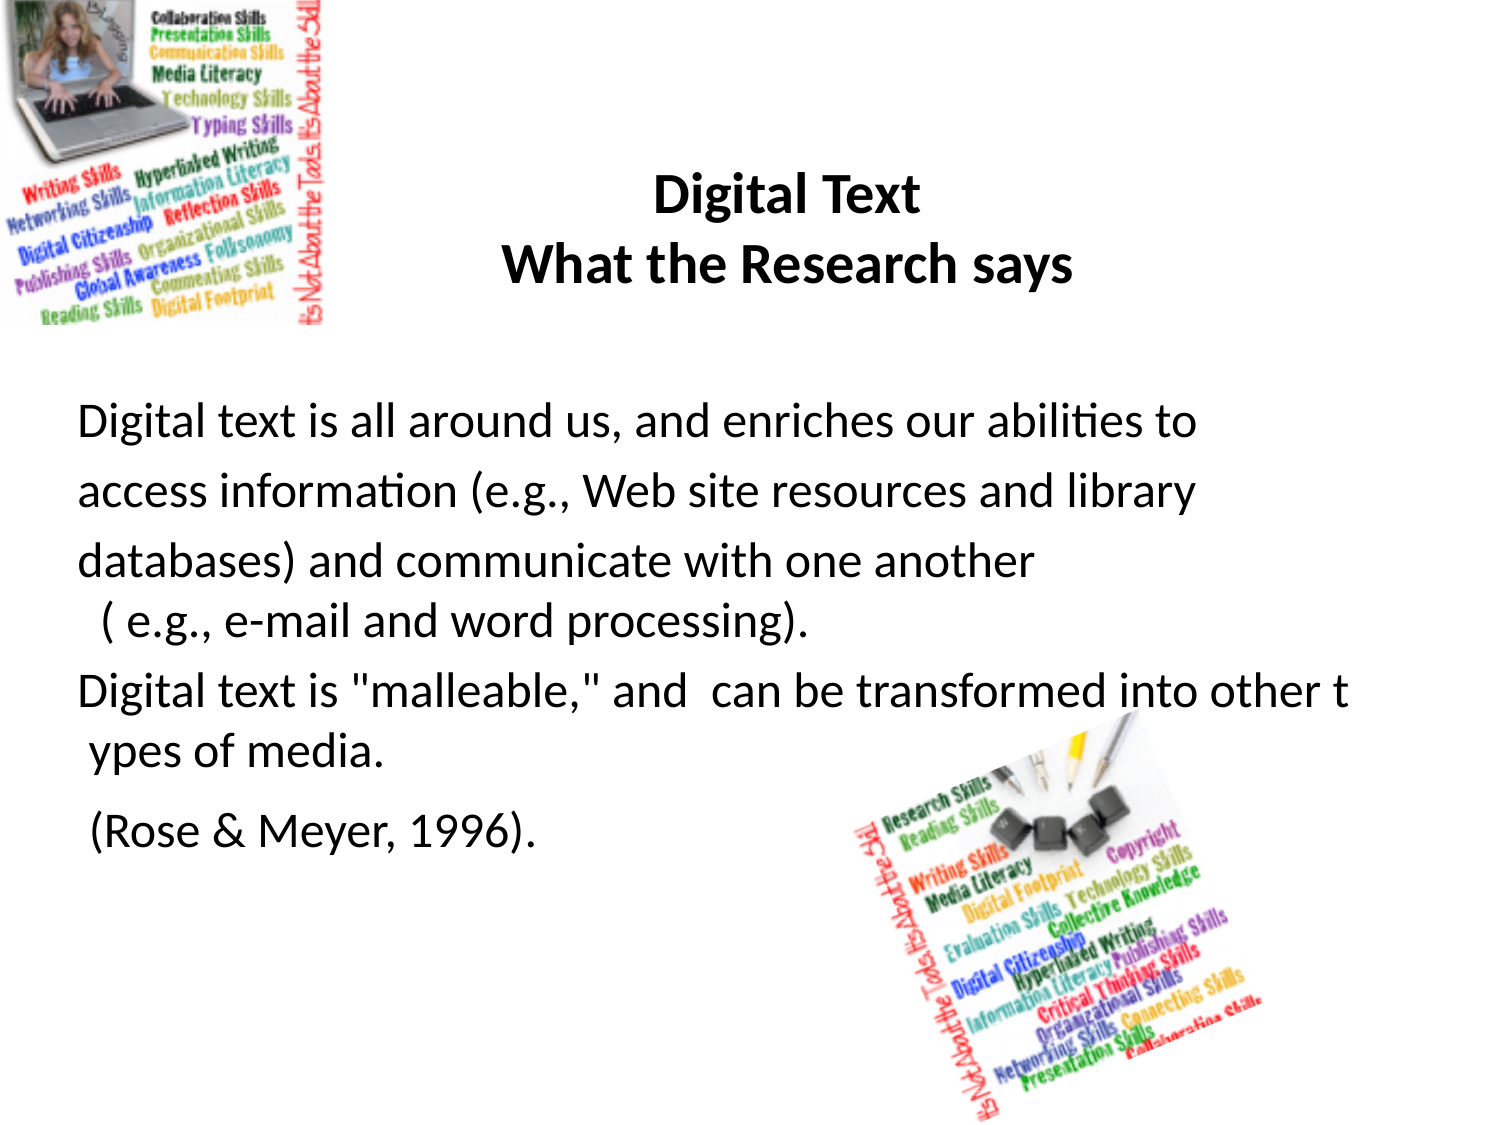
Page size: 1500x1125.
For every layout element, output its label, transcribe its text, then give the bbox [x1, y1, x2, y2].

list Digital text is all around us, and enriches our abilities to access information (e.g., Web site resources and library databases) and communicate with one another ( e.g., e-mail and word processing). Digital text is "malleable," and can be transformed into other t ypes of media. (Rose & Meyer, 1996). [62, 299, 1500, 1082]
picture [0, 0, 326, 326]
title Digital Text What the Research says [329, 125, 1500, 299]
picture [851, 710, 1262, 1124]
